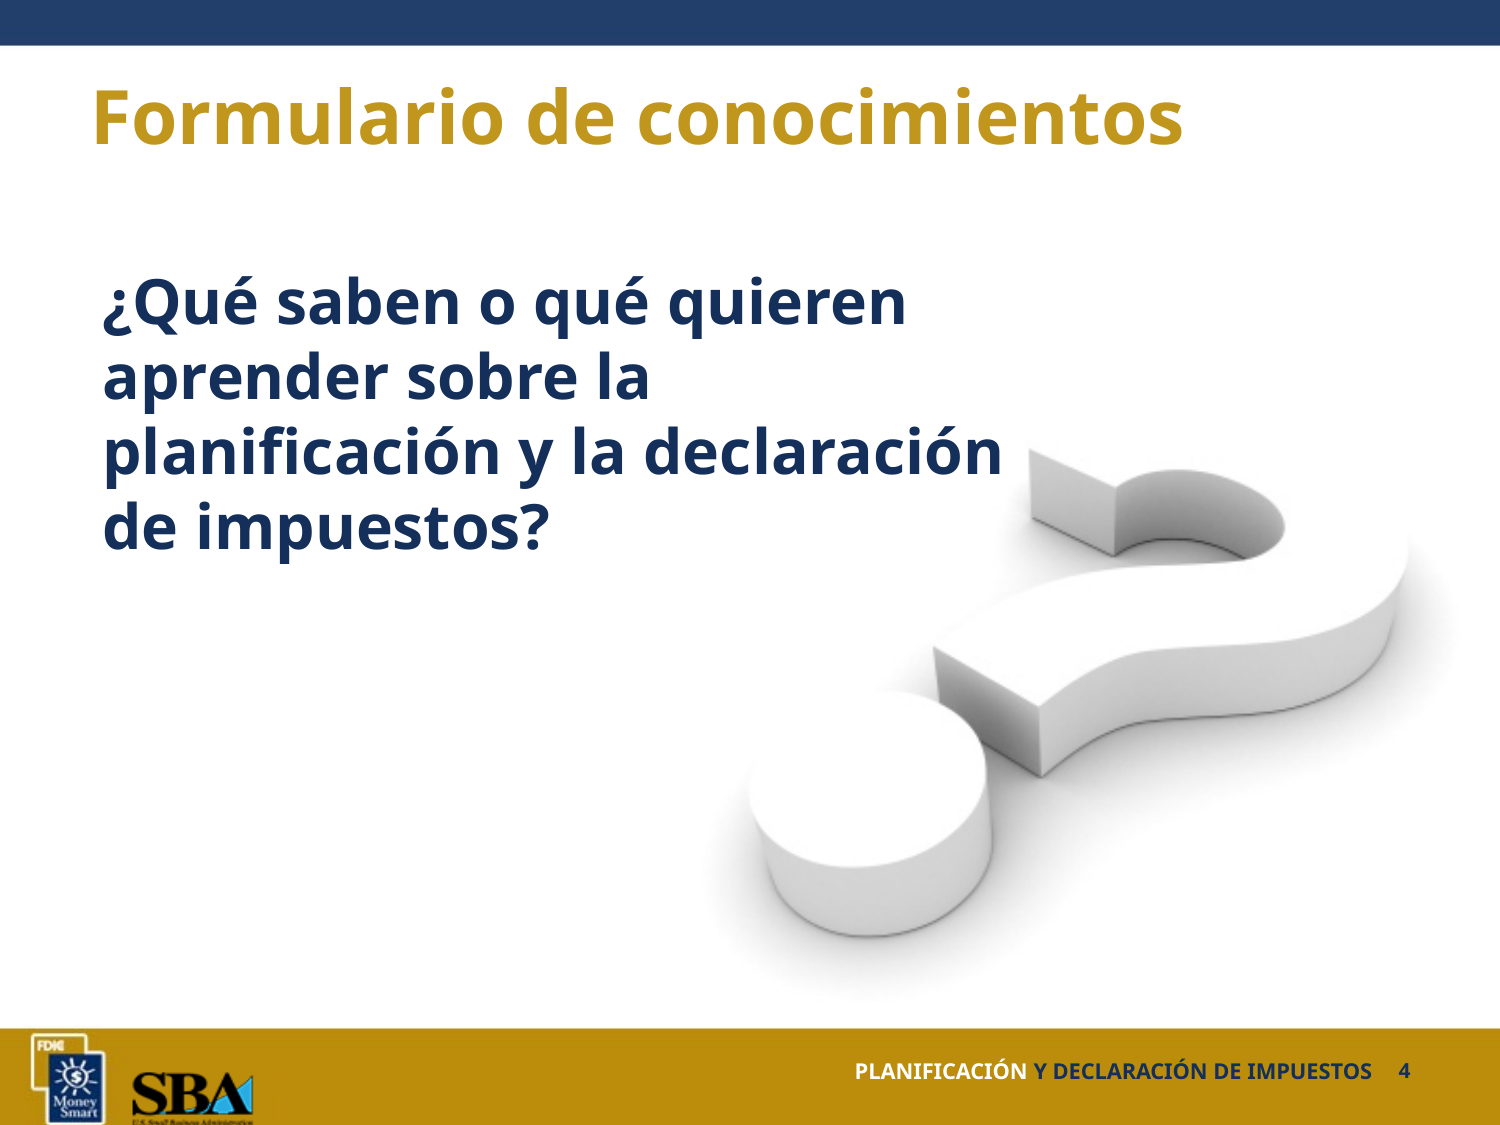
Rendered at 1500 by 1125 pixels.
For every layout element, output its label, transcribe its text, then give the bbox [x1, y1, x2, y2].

list ¿Qué saben o qué quieren aprender sobre la planificación y la declaración de impuestos? [87, 212, 1051, 713]
title Formulario de conocimientos [74, 62, 1426, 163]
picture [0, 0, 1500, 1125]
